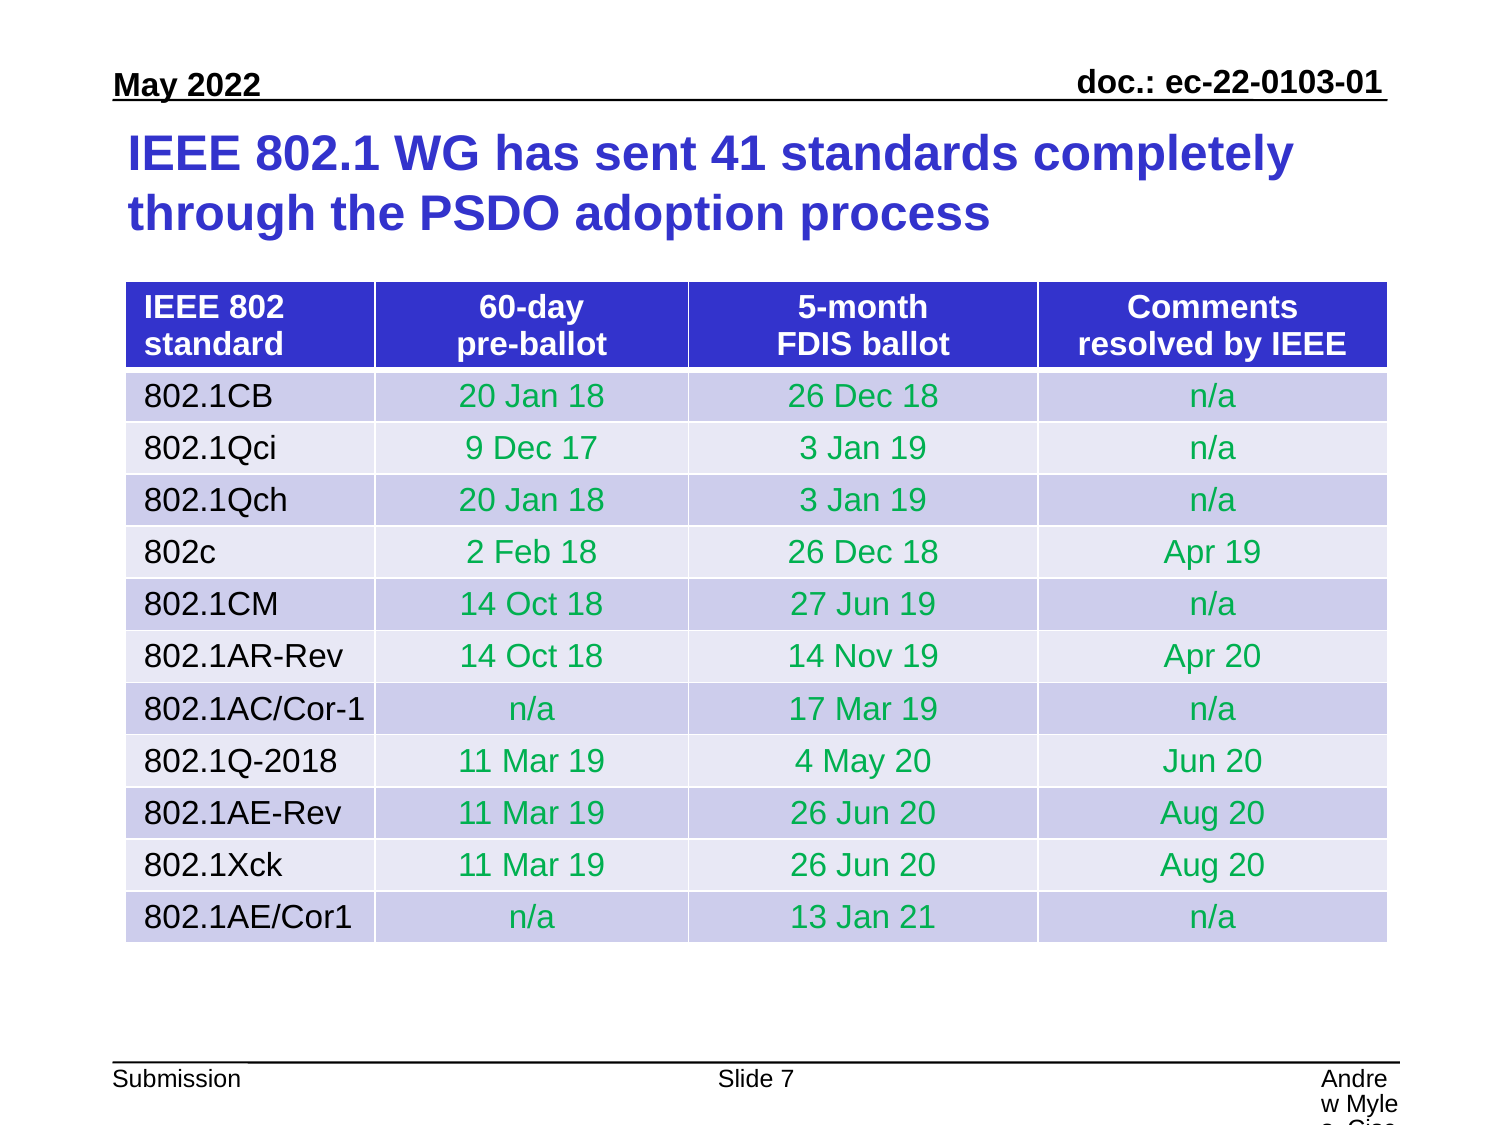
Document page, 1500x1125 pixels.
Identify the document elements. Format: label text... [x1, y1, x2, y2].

footer Andrew Myles, Cisco [1320, 1061, 1402, 1093]
table_cell Apr 19 [1039, 527, 1387, 577]
table_cell 802c [126, 527, 374, 577]
table_cell 2 Feb 18 [376, 527, 688, 577]
table_cell 26 Dec 18 [689, 527, 1037, 577]
table_cell 11 Mar 19 [376, 840, 688, 890]
table_cell 26 Jun 20 [689, 788, 1037, 838]
table_cell n/a [1039, 579, 1387, 630]
table_cell 14 Oct 18 [376, 579, 688, 630]
table_cell 4 May 20 [689, 735, 1037, 786]
title IEEE 802.1 WG has sent 41 standards completely through the PSDO adoption process [112, 112, 1388, 288]
table_cell n/a [1039, 475, 1387, 525]
slide_number Slide 7 [709, 1061, 803, 1093]
table_cell 802.1AE/Cor1 [126, 892, 374, 942]
table_cell n/a [376, 892, 688, 942]
table_header 5-month FDIS ballot [689, 282, 1037, 367]
table_cell 26 Dec 18 [689, 373, 1037, 421]
table_cell 27 Jun 19 [689, 579, 1037, 630]
table_cell 11 Mar 19 [376, 788, 688, 838]
table_cell 802.1AE-Rev [126, 788, 374, 838]
table_cell 26 Jun 20 [689, 840, 1037, 890]
table_cell 802.1AC/Cor-1 [126, 683, 374, 734]
table_cell Aug 20 [1039, 788, 1387, 838]
table_cell 802.1Q-2018 [126, 735, 374, 786]
table_cell n/a [1039, 373, 1387, 421]
table_cell 9 Dec 17 [376, 423, 688, 473]
table_cell n/a [376, 683, 688, 734]
table_cell 14 Nov 19 [689, 631, 1037, 682]
table_cell Jun 20 [1039, 735, 1387, 786]
table_cell n/a [1039, 423, 1387, 473]
table_cell 20 Jan 18 [376, 475, 688, 525]
table_cell Aug 20 [1039, 840, 1387, 890]
table_header IEEE 802 standard [126, 282, 374, 367]
table_cell 3 Jan 19 [689, 423, 1037, 473]
table_header 60-day pre-ballot [376, 282, 688, 367]
table_header Comments resolved by IEEE [1039, 282, 1387, 367]
table_cell 802.1Qch [126, 475, 374, 525]
table_cell n/a [1039, 683, 1387, 734]
table_cell 802.1CB [126, 373, 374, 421]
table_cell Apr 20 [1039, 631, 1387, 682]
table_cell 3 Jan 19 [689, 475, 1037, 525]
table_cell 17 Mar 19 [689, 683, 1037, 734]
table_cell 20 Jan 18 [376, 373, 688, 421]
table_cell 802.1CM [126, 579, 374, 630]
table_cell 802.1Qci [126, 423, 374, 473]
table_cell 14 Oct 18 [376, 631, 688, 682]
table_cell 13 Jan 21 [689, 892, 1037, 942]
table_cell 11 Mar 19 [376, 735, 688, 786]
table_cell 802.1AR-Rev [126, 631, 374, 682]
table_cell n/a [1039, 892, 1387, 942]
table_cell 802.1Xck [126, 840, 374, 890]
